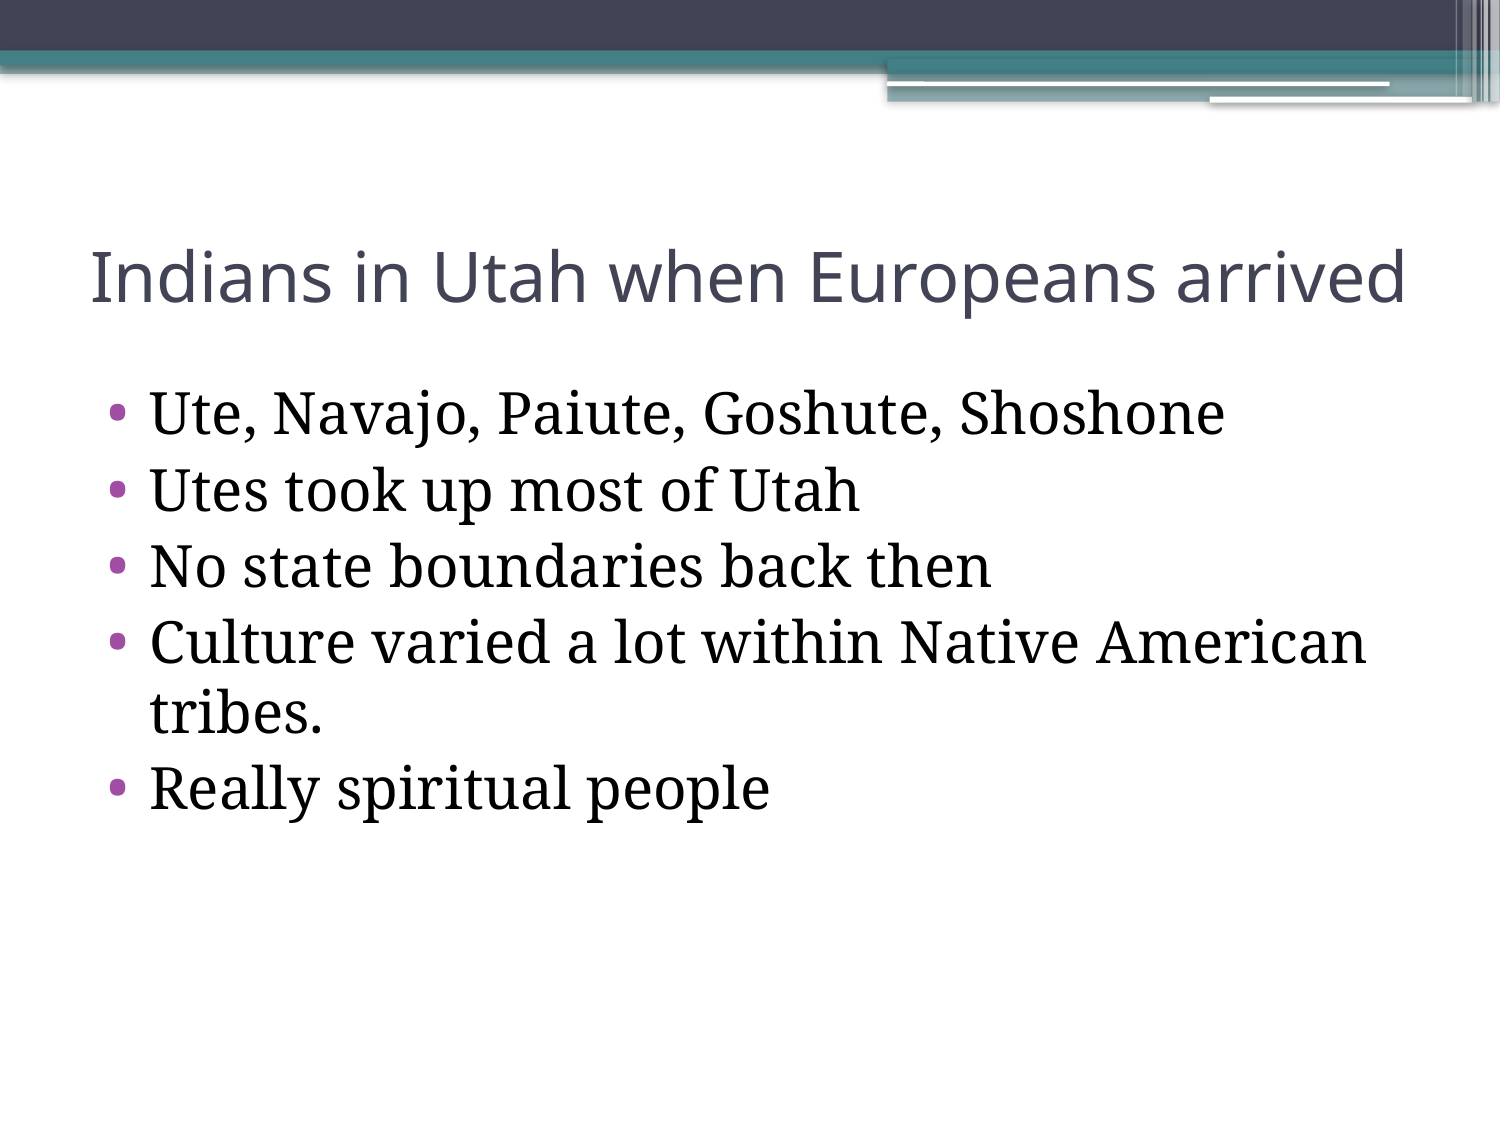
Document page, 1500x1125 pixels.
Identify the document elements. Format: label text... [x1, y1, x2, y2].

list Ute, Navajo, Paiute, Goshute, Shoshone Utes took up most of Utah No state boundaries back then Culture varied a lot within Native American tribes. Really spiritual people [75, 368, 1425, 1079]
title Indians in Utah when Europeans arrived [37, 187, 1425, 363]
